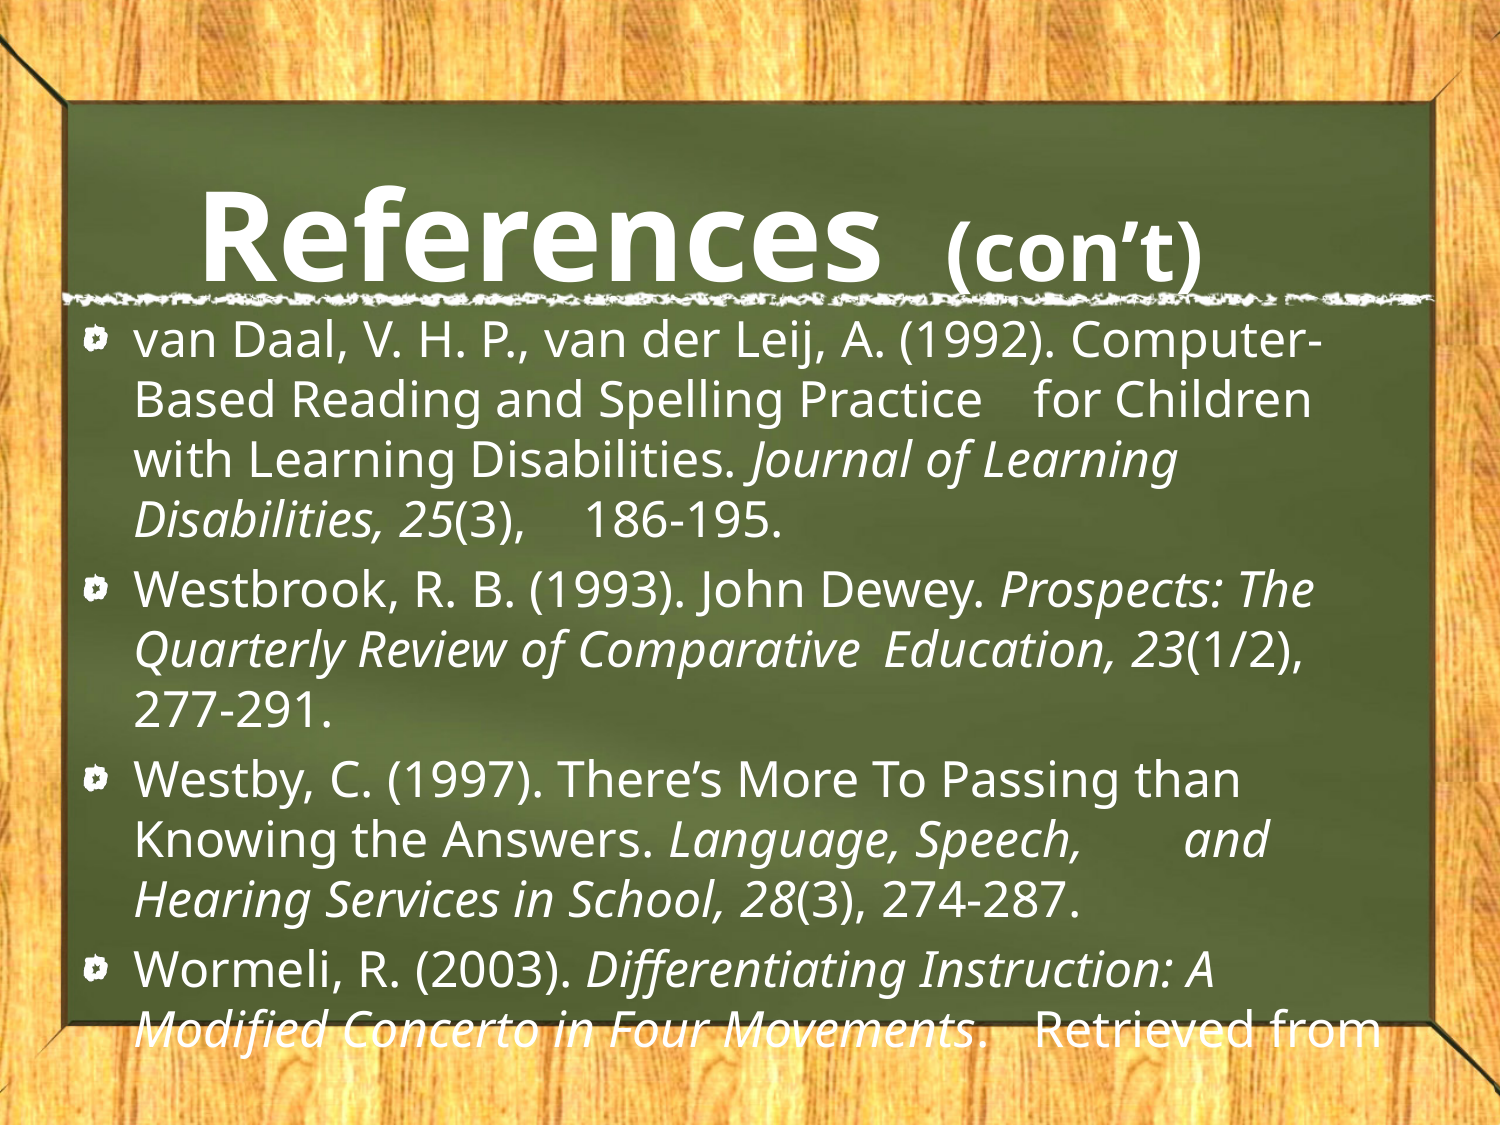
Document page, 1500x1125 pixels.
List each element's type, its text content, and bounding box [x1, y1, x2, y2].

title References (con’t) [112, 137, 1288, 299]
picture [0, 0, 1500, 1125]
list van Daal, V. H. P., van der Leij, A. (1992). Computer-Based Reading and Spelling Practice for Children with Learning Disabilities. Journal of Learning Disabilities, 25(3), 186-195. Westbrook, R. B. (1993). John Dewey. Prospects: The Quarterly Review of Comparative Education, 23(1/2), 277-291. Westby, C. (1997). There’s More To Passing than Knowing the Answers. Language, Speech, and Hearing Services in School, 28(3), 274-287. Wormeli, R. (2003). Differentiating Instruction: A Modified Concerto in Four Movements. Retrieved from http://www.ldonline.org/article/Differentiating_Instruction:_A_Modified_Concerto_in_ Four_Movements [62, 299, 1413, 1013]
